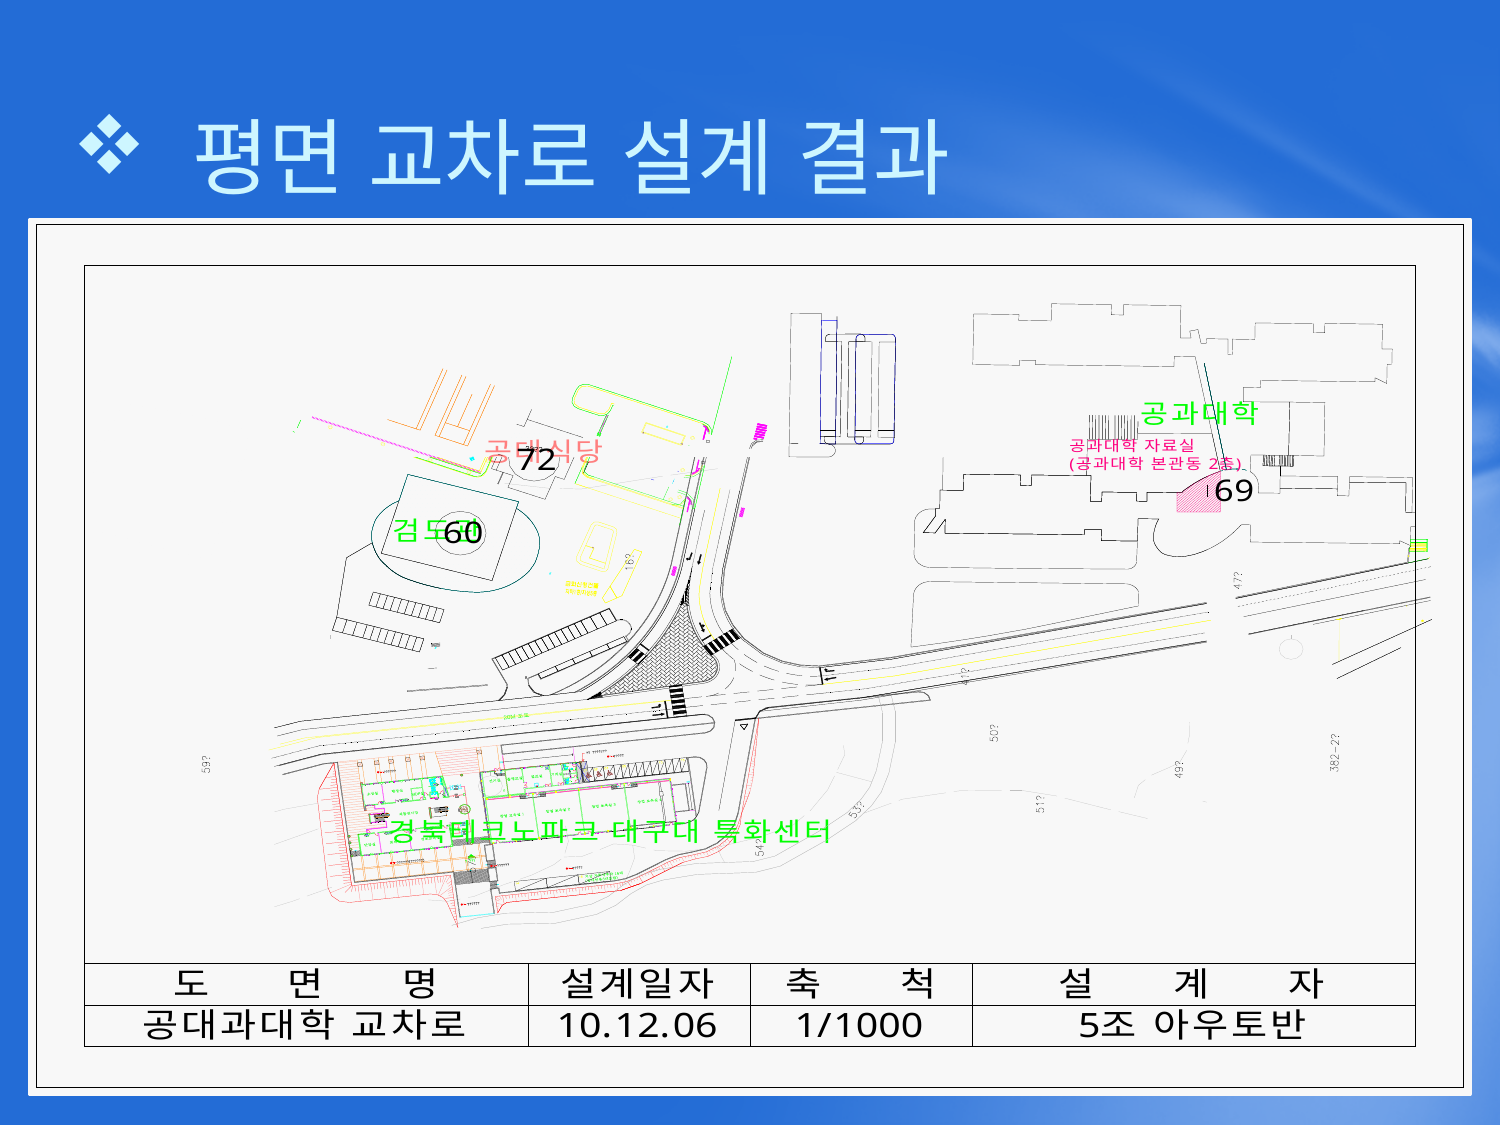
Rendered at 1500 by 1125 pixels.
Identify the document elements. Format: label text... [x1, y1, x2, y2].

title 평면 교차로 설계 결과 [57, 37, 1318, 213]
picture [29, 219, 1471, 1094]
